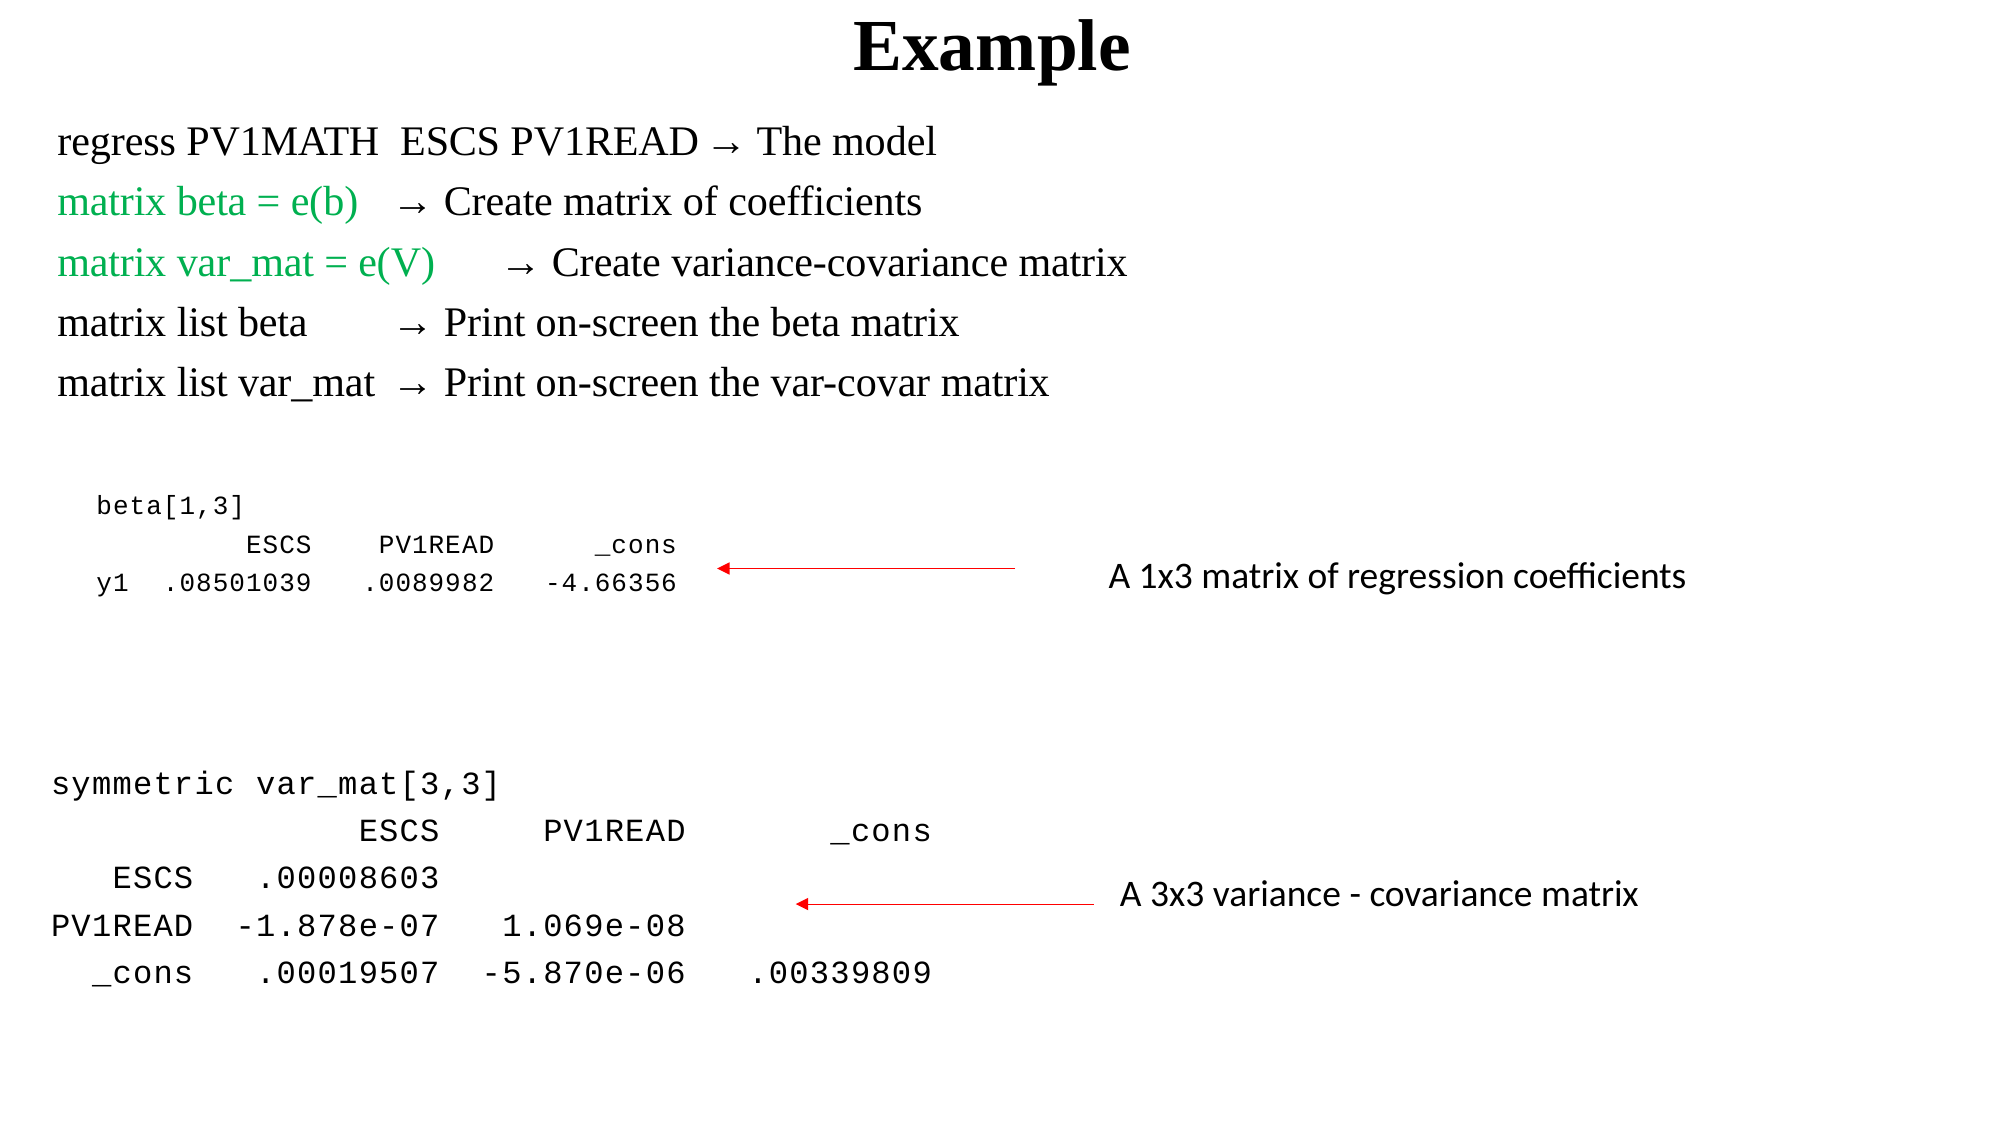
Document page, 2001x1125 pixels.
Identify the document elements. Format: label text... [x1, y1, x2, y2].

picture [42, 720, 945, 1004]
list regress PV1MATH ESCS PV1READ → The model matrix beta = e(b) → Create matrix of coefficients matrix var_mat = e(V) → Create variance-covariance matrix matrix list beta → Print on-screen the beta matrix matrix list var_mat → Print on-screen the var-covar matrix [42, 111, 1959, 421]
title Example [121, 0, 1863, 95]
picture [89, 454, 688, 608]
text_box A 3x3 variance - covariance matrix [1105, 861, 2000, 922]
text_box A 1x3 matrix of regression coefficients [1093, 543, 1989, 603]
